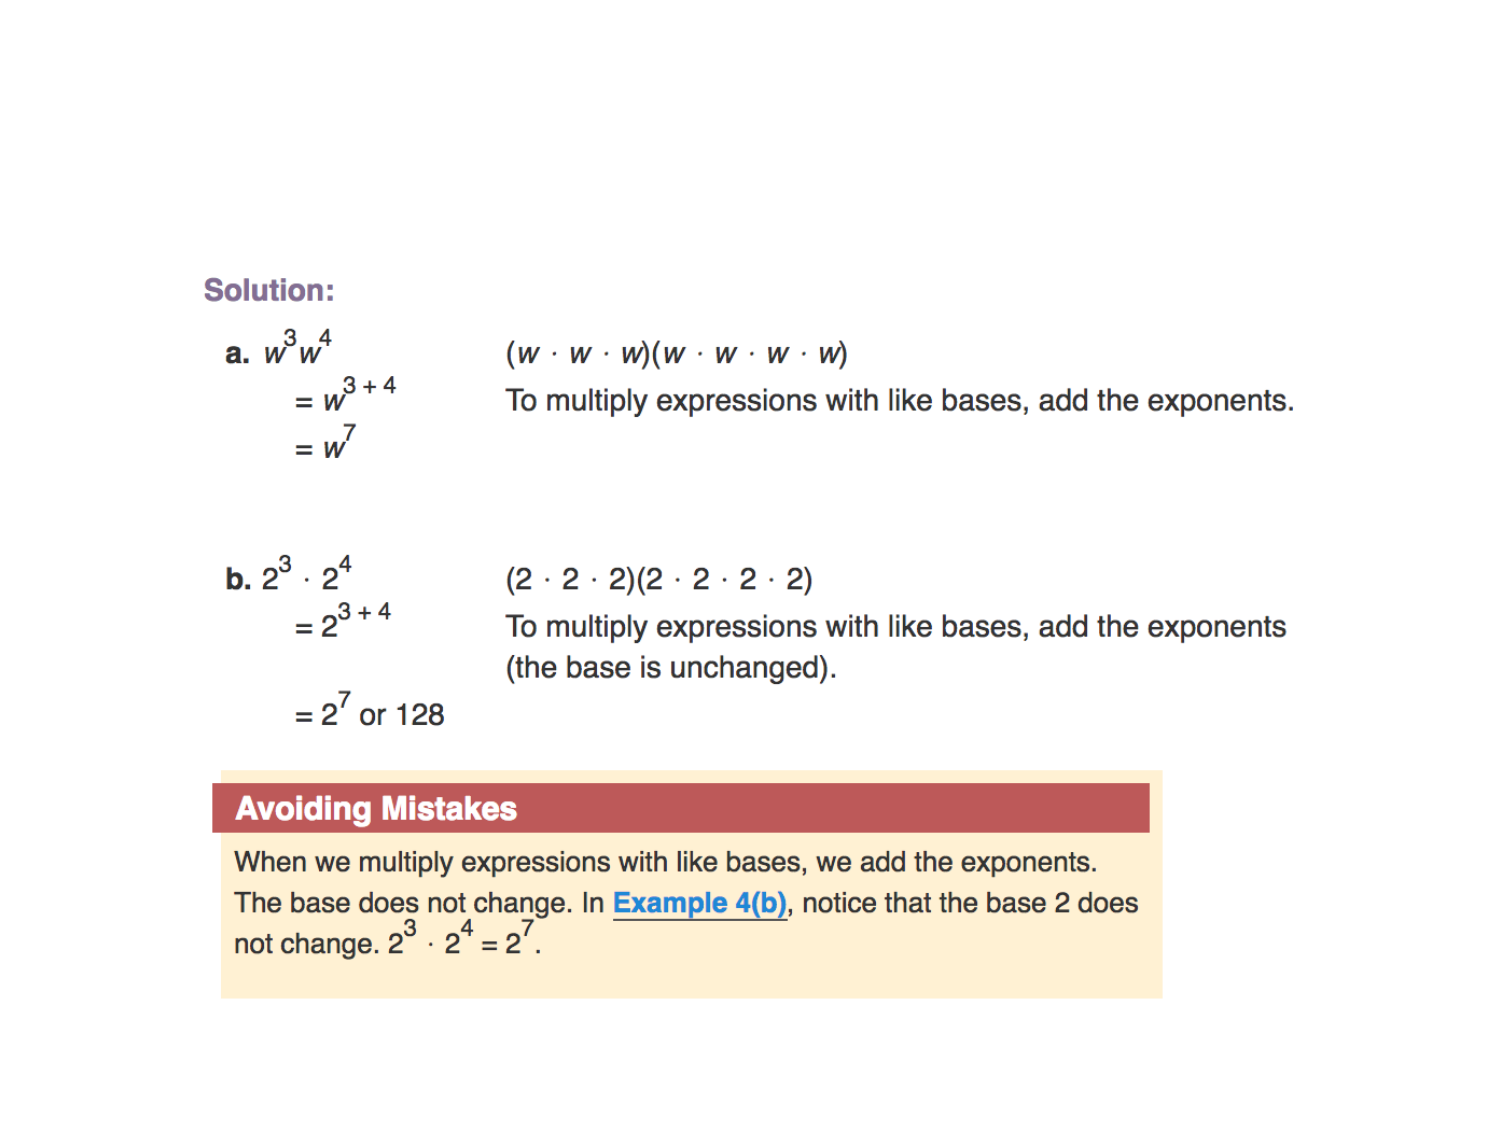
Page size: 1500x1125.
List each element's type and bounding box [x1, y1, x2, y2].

list [74, 262, 1426, 1006]
